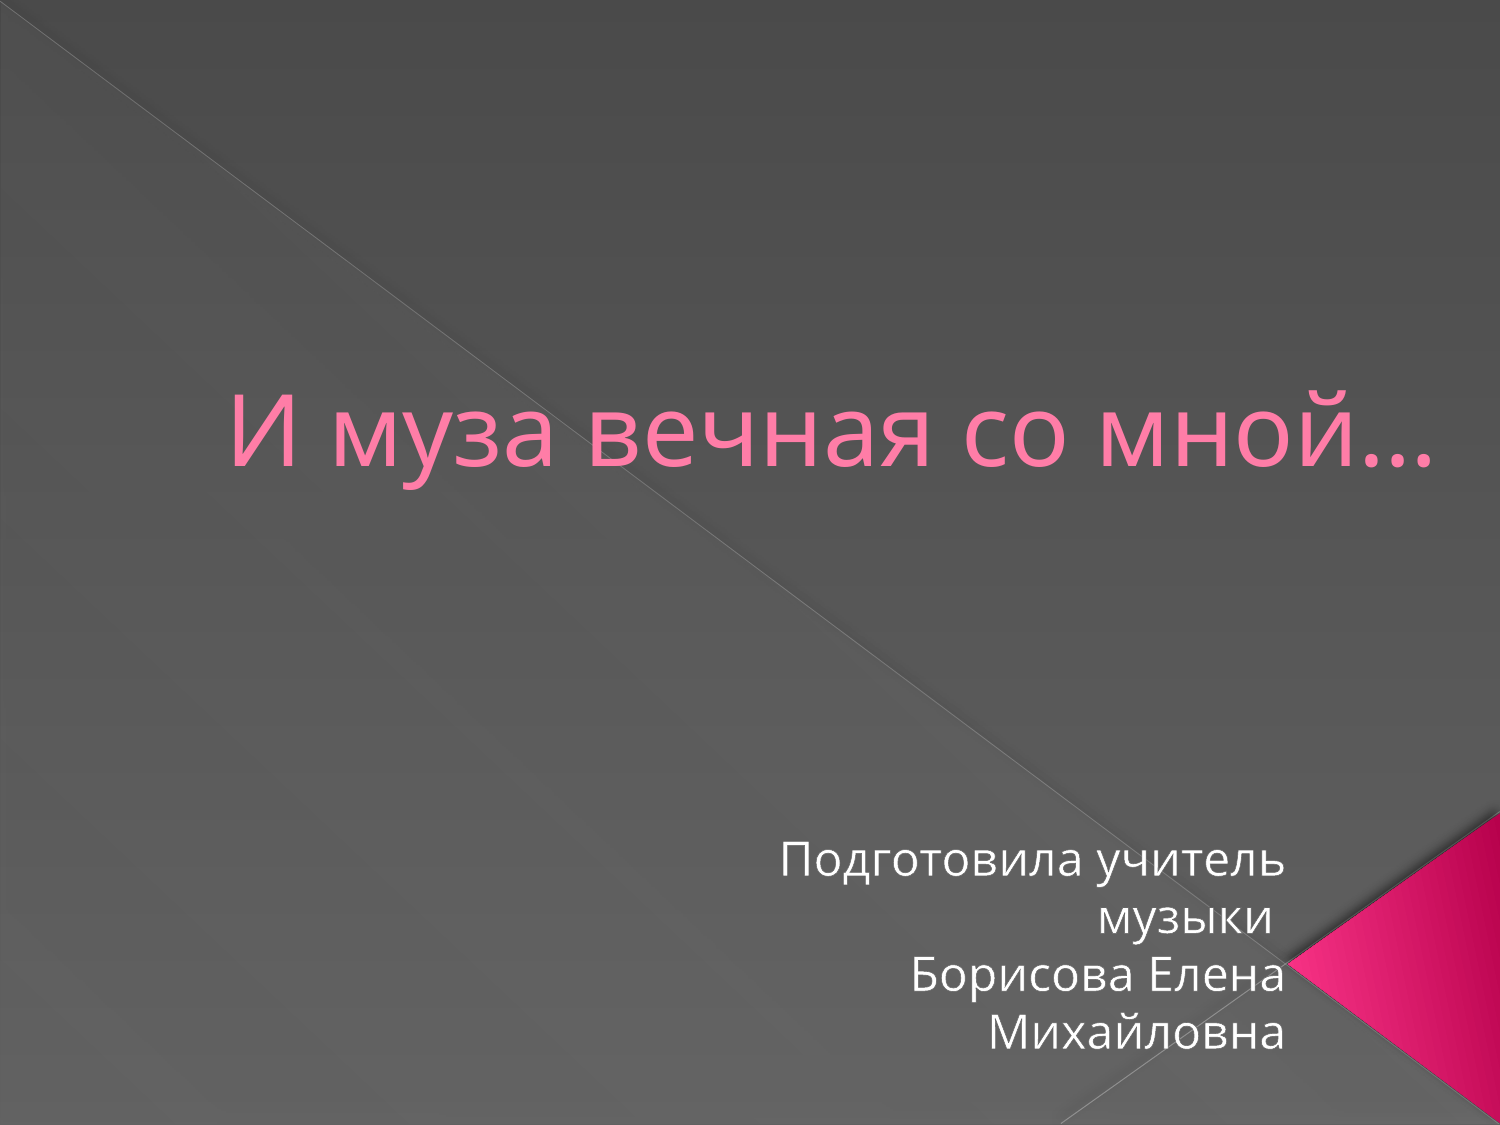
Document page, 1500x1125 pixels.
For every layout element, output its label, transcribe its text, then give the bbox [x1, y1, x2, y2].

title И муза вечная со мной… [0, 128, 1454, 494]
subtitle Подготовила учитель музыки Борисова Елена Михайловна [761, 820, 1306, 1067]
